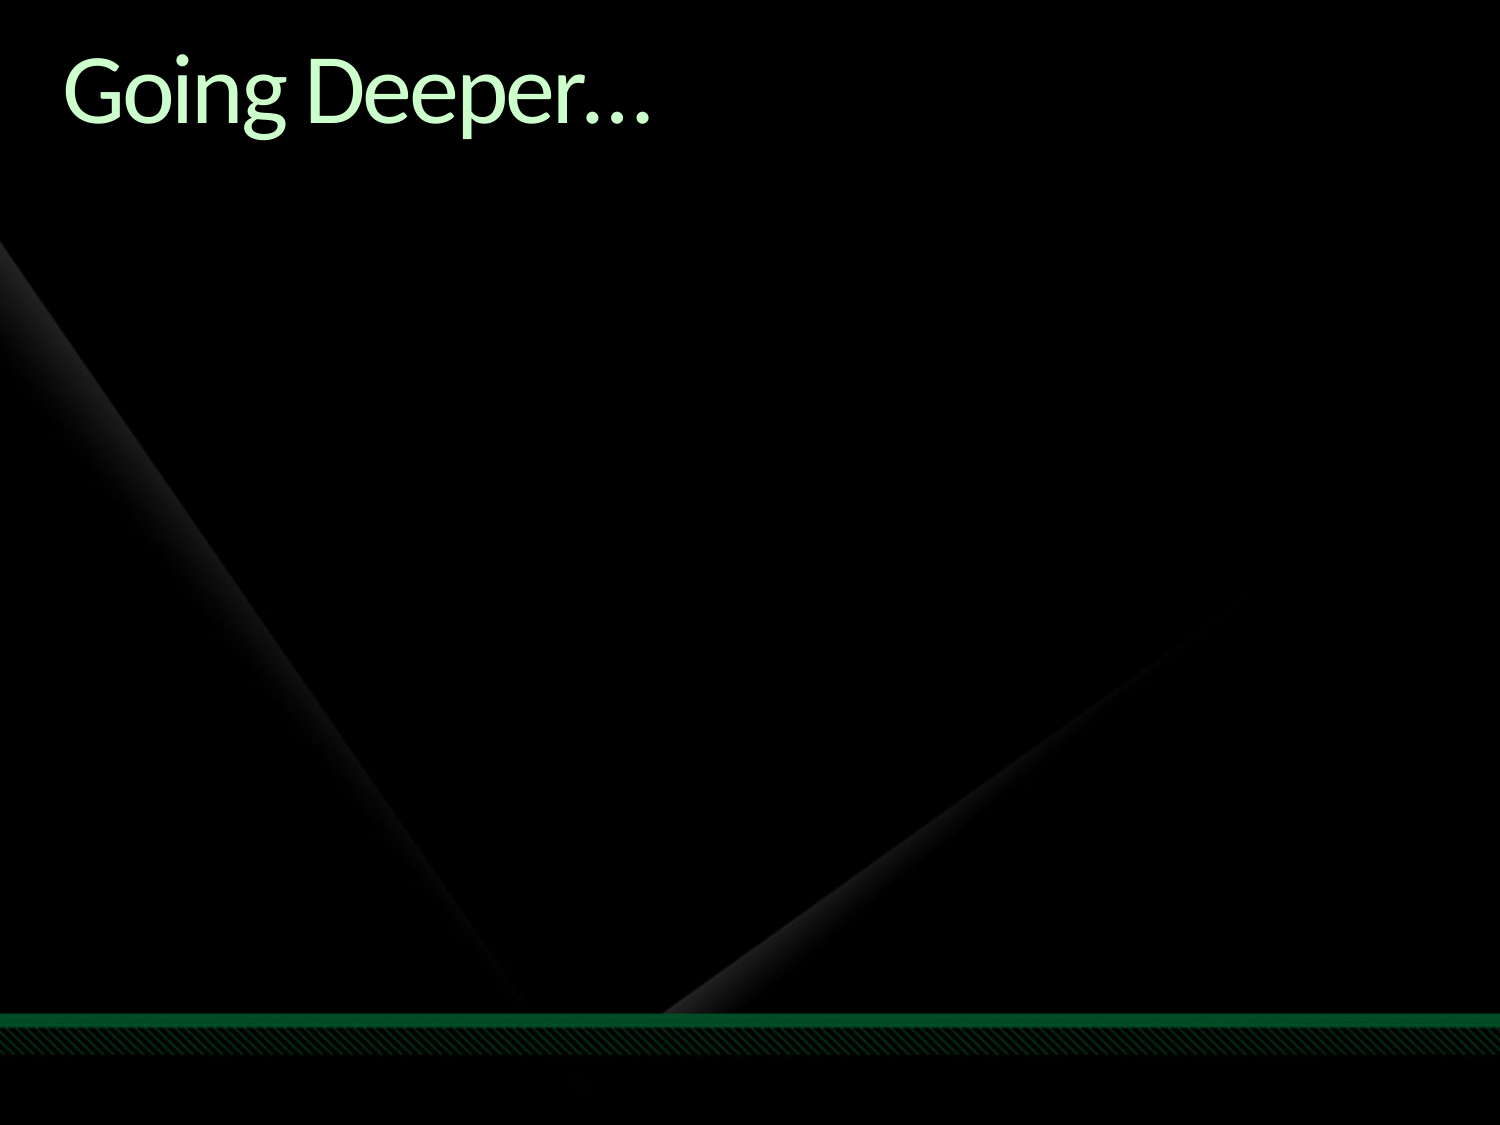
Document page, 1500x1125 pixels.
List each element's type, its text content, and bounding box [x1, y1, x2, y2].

picture [0, 0, 1500, 1125]
title Going Deeper… [62, 37, 1438, 147]
